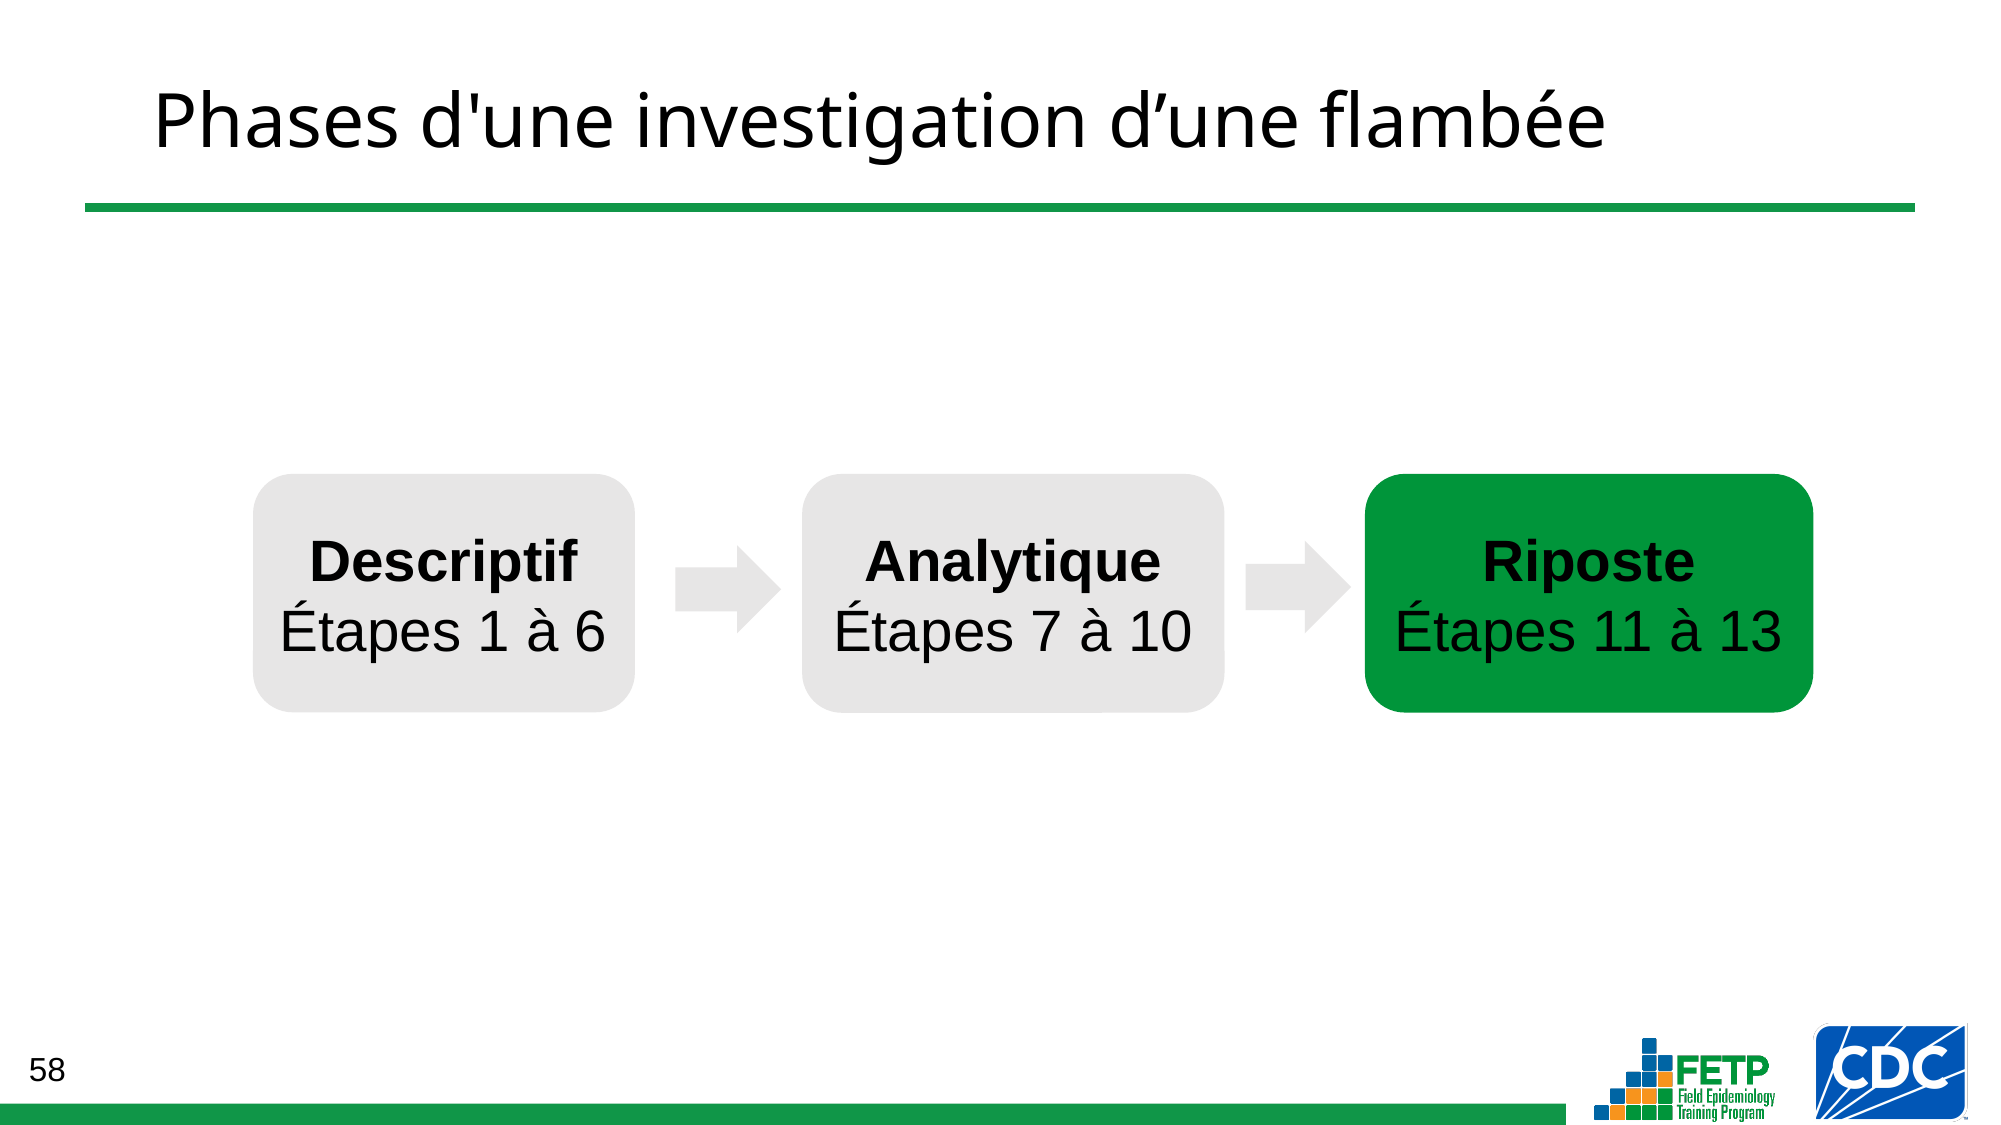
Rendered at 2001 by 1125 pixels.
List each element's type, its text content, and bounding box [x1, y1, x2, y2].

picture [1813, 1023, 1968, 1122]
title Phases d'une investigation d’une flambée [137, 75, 1929, 207]
picture [1594, 1038, 1775, 1122]
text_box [252, 473, 1814, 714]
